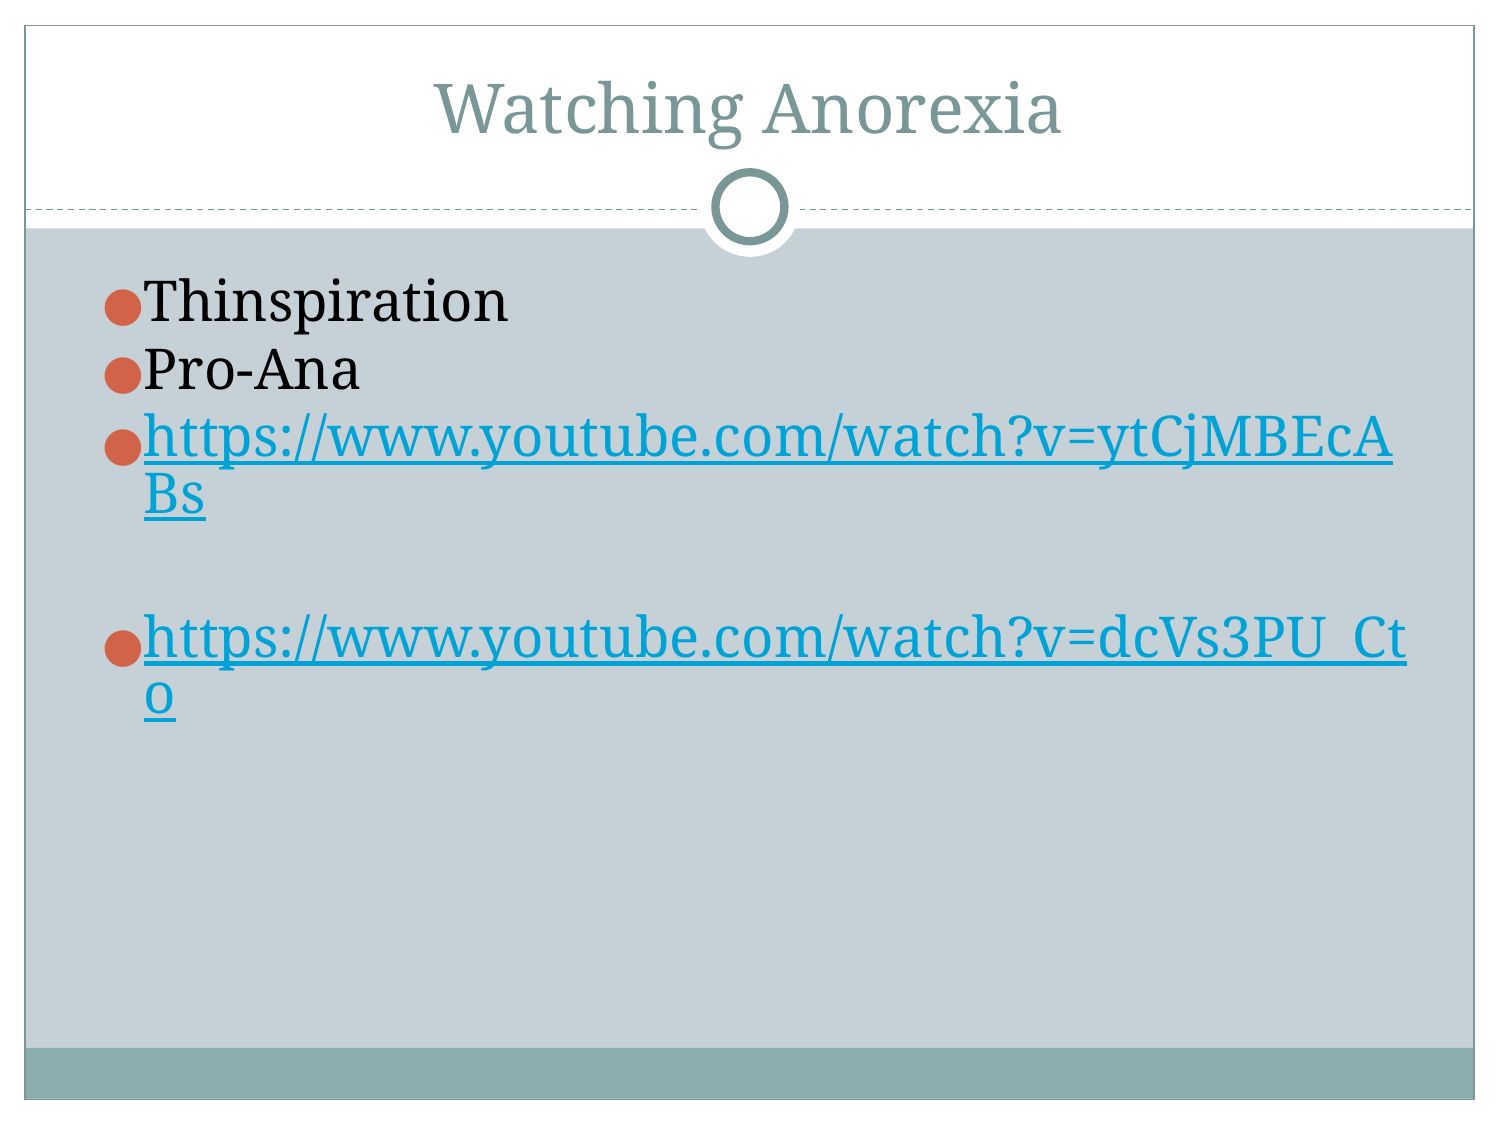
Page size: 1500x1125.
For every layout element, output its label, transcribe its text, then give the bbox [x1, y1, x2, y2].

title Watching Anorexia [49, 37, 1450, 162]
list Thinspiration Pro-Ana https://www.youtube.com/watch?v=ytCjMBEcABs https://www.youtube.com/watch?v=dcVs3PU_Cto [49, 250, 1445, 1001]
